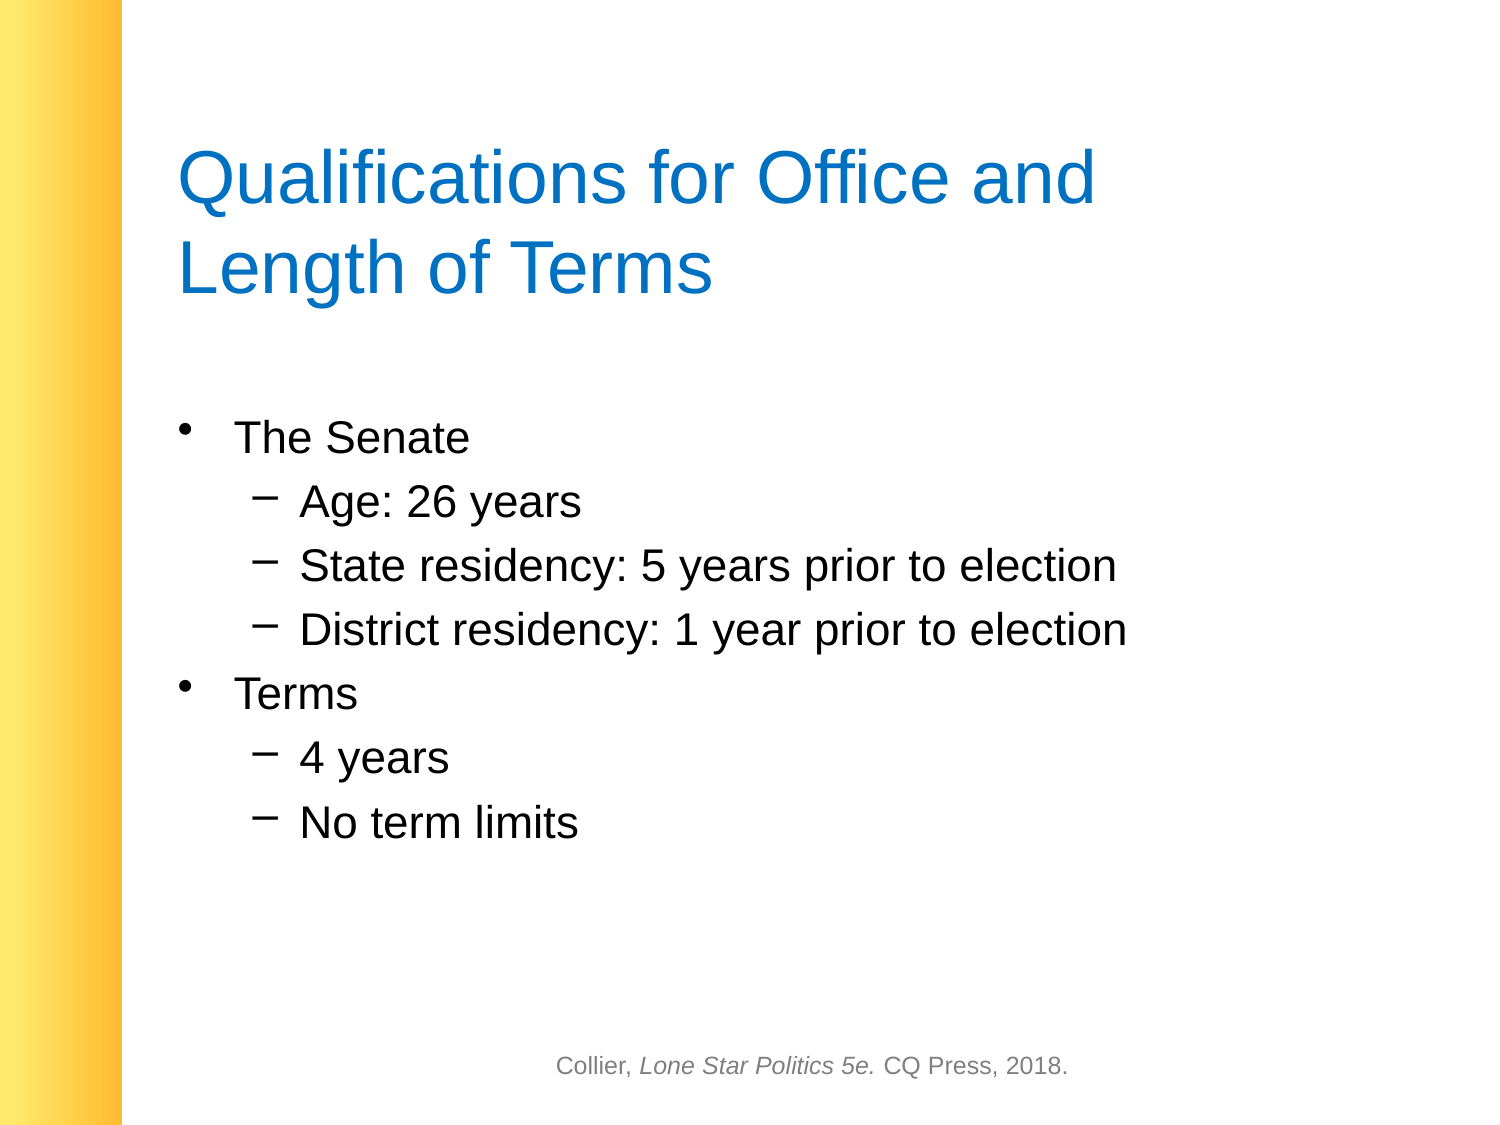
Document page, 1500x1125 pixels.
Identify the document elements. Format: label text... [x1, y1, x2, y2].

picture [0, 0, 1500, 1125]
text_box Collier, Lone Star Politics 5e. CQ Press, 2018. [525, 1042, 1100, 1087]
title Qualifications for Office and Length of Terms [162, 125, 1238, 313]
list The Senate Age: 26 years State residency: 5 years prior to election District residency: 1 year prior to election Terms 4 years No term limits [162, 399, 1313, 1050]
